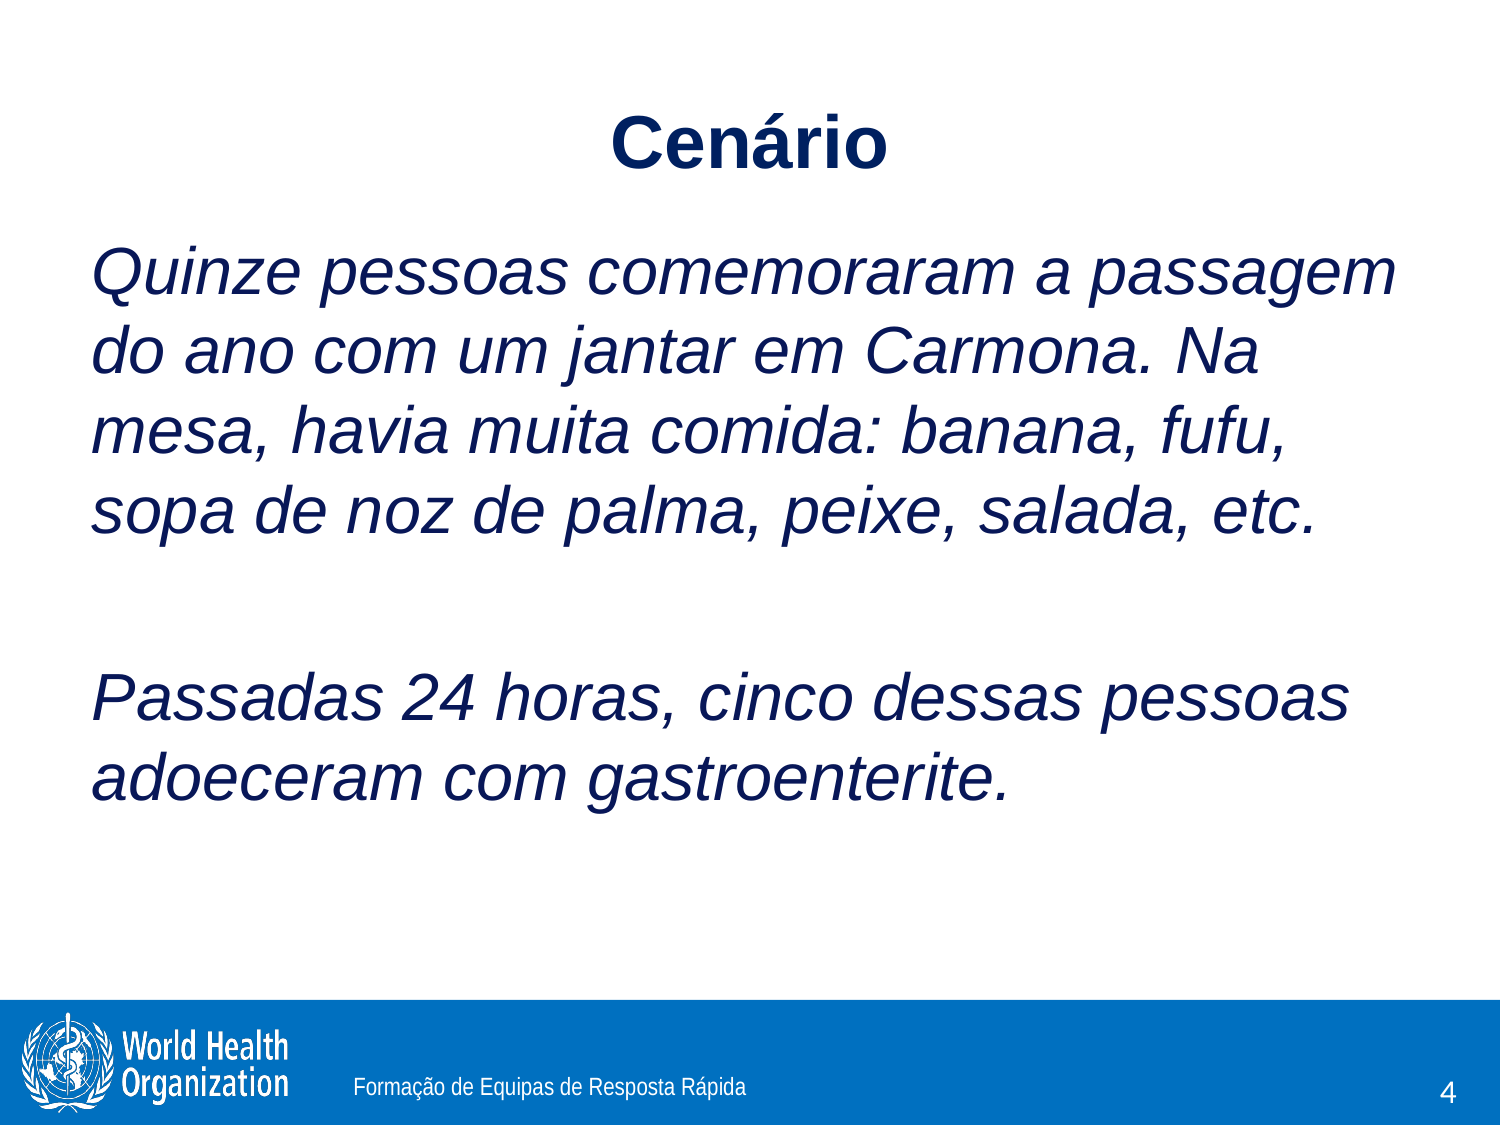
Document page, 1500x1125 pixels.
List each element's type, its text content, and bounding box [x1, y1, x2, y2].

list Quinze pessoas comemoraram a passagem do ano com um jantar em Carmona. Na mesa, havia muita comida: banana, fufu, sopa de noz de palma, peixe, salada, etc. Passadas 24 horas, cinco dessas pessoas adoeceram com gastroenterite. [76, 219, 1427, 914]
title Cenário [75, 45, 1425, 233]
picture [21, 1012, 288, 1113]
